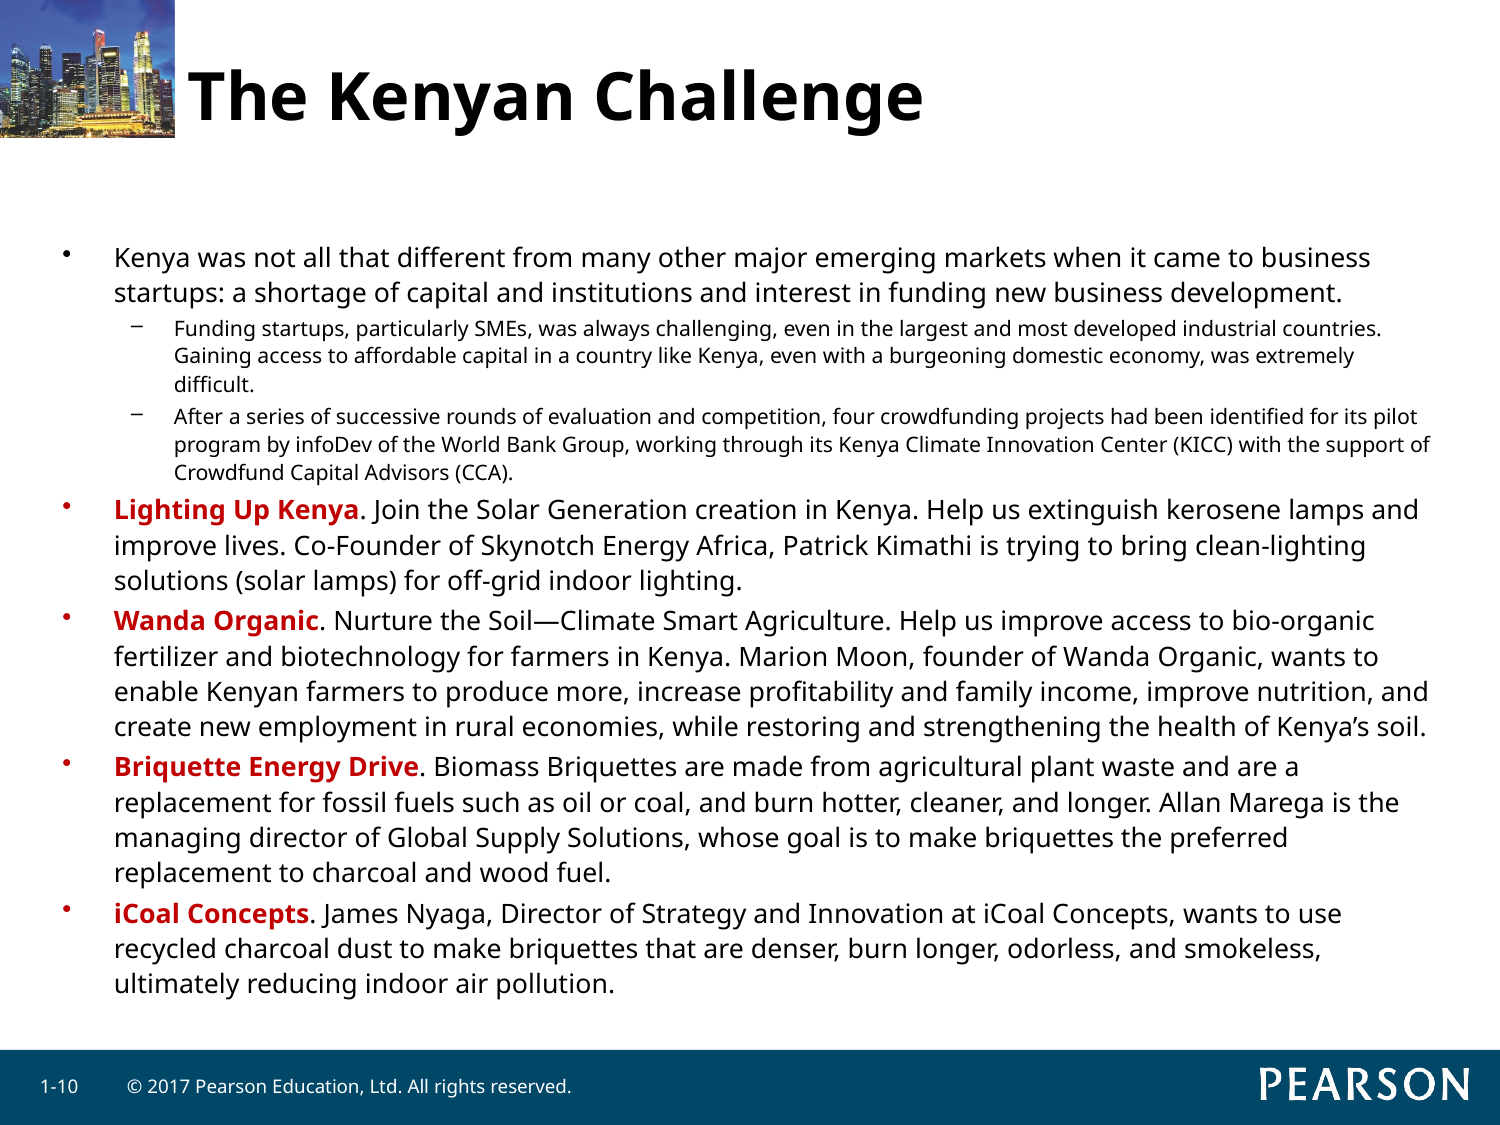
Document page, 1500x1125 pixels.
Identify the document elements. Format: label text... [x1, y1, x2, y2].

picture [0, 0, 175, 138]
title The Kenyan Challenge [187, 0, 1450, 188]
list Kenya was not all that different from many other major emerging markets when it came to business startups: a shortage of capital and institutions and interest in funding new business development. Funding startups, particularly SMEs, was always challenging, even in the largest and most developed industrial countries. Gaining access to affordable capital in a country like Kenya, even with a burgeoning domestic economy, was extremely difficult. After a series of successive rounds of evaluation and competition, four crowdfunding projects had been identified for its pilot program by infoDev of the World Bank Group, working through its Kenya Climate Innovation Center (KICC) with the support of Crowdfund Capital Advisors (CCA). Lighting Up Kenya. Join the Solar Generation creation in Kenya. Help us extinguish kerosene lamps and improve lives. Co-Founder of Skynotch Energy Africa, Patrick Kimathi is trying to bring clean-lighting solutions (solar lamps) for off-grid indoor lighting. Wanda Organic. Nurture the Soil—Climate Smart Agriculture. Help us improve access to bio-organic fertilizer and biotechnology for farmers in Kenya. Marion Moon, founder of Wanda Organic, wants to enable Kenyan farmers to produce more, increase profitability and family income, improve nutrition, and create new employment in rural economies, while restoring and strengthening the health of Kenya’s soil. Briquette Energy Drive. Biomass Briquettes are made from agricultural plant waste and are a replacement for fossil fuels such as oil or coal, and burn hotter, cleaner, and longer. Allan Marega is the managing director of Global Supply Solutions, whose goal is to make briquettes the preferred replacement to charcoal and wood fuel. iCoal Concepts. James Nyaga, Director of Strategy and Innovation at iCoal Concepts, wants to use recycled charcoal dust to make briquettes that are denser, burn longer, odorless, and smokeless, ultimately reducing indoor air pollution. [62, 237, 1438, 1000]
